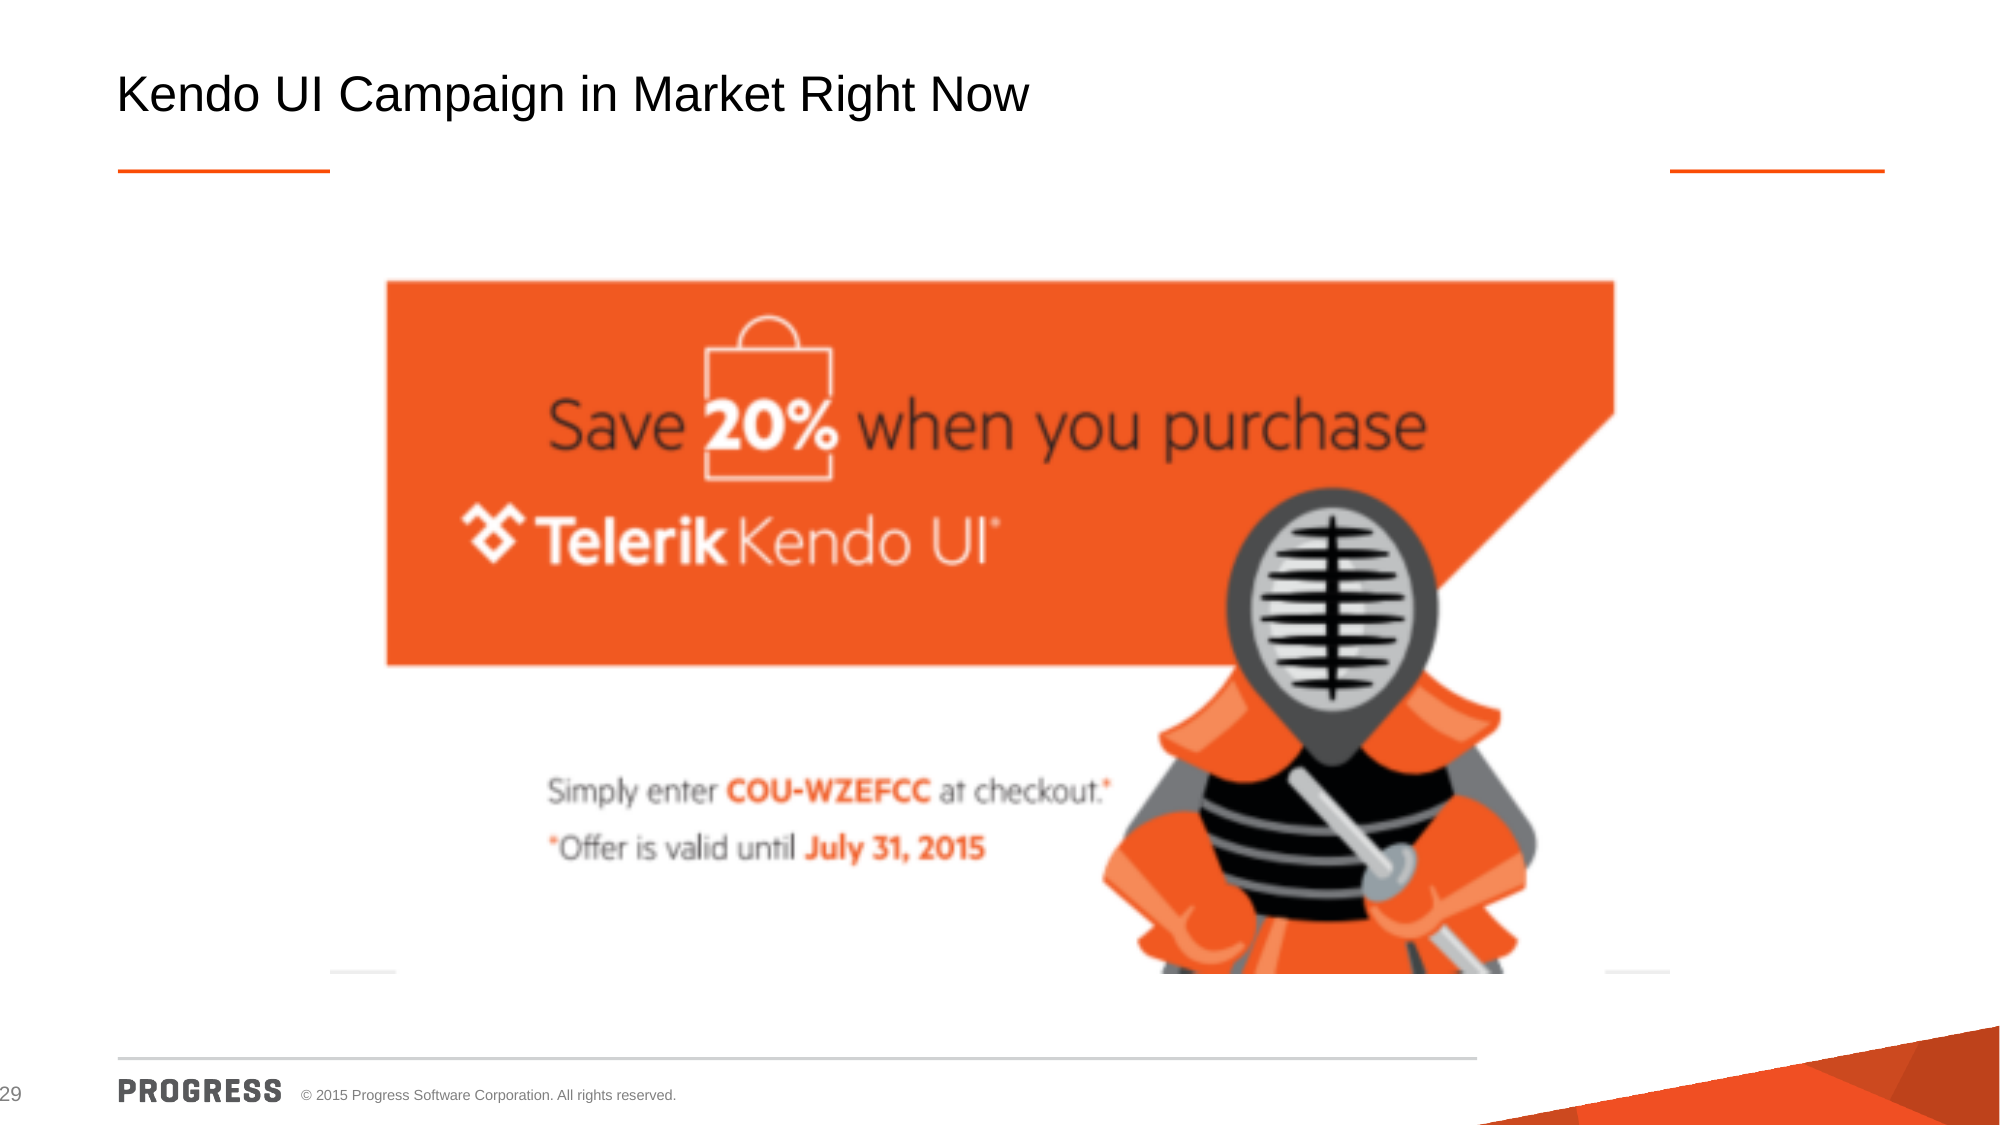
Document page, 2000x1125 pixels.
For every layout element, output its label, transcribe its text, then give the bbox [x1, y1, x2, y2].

picture [0, 1088, 6, 1097]
title Kendo UI Campaign in Market Right Now [100, 60, 1874, 132]
picture [0, 0, 2000, 1125]
